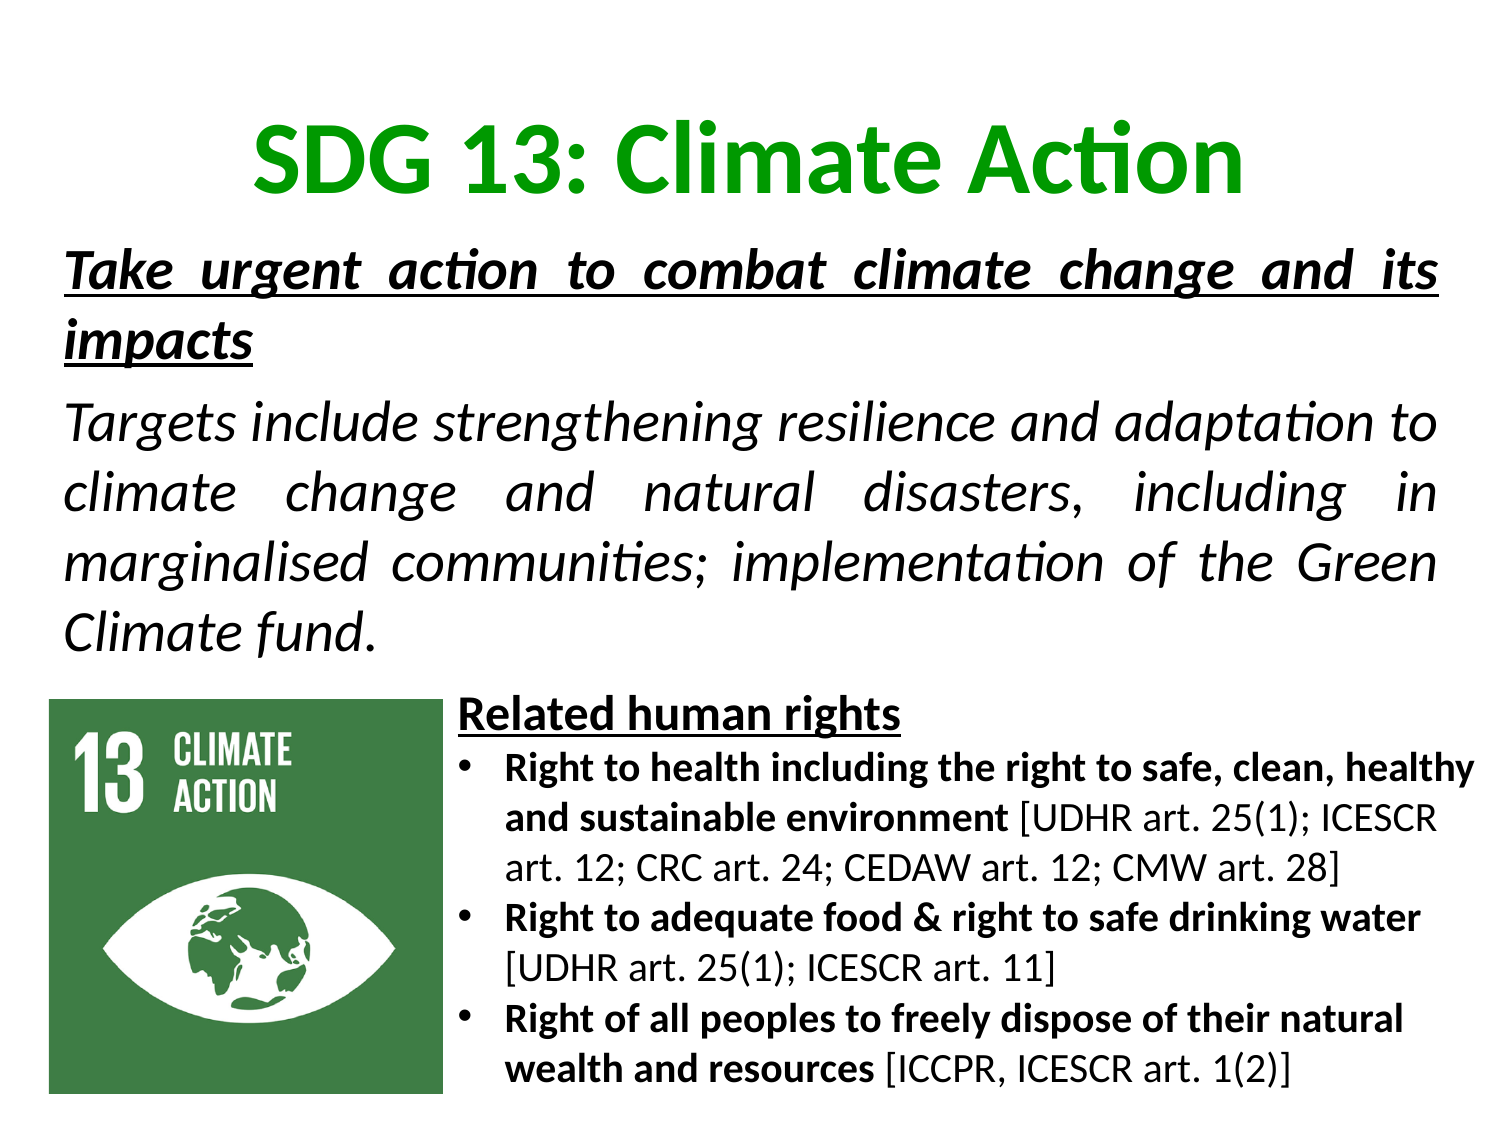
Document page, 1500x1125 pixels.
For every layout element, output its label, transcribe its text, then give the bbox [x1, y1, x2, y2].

title SDG 13: Climate Action [0, 30, 1500, 273]
text_box Related human rights Right to health including the right to safe, clean, healthy and sustainable environment [UDHR art. 25(1); ICESCR art. 12; CRC art. 24; CEDAW art. 12; CMW art. 28] Right to adequate food & right to safe drinking water [UDHR art. 25(1); ICESCR art. 11] Right of all peoples to freely dispose of their natural wealth and resources [ICCPR, ICESCR art. 1(2)] [442, 672, 1500, 1098]
picture [48, 699, 444, 1095]
subtitle Take urgent action to combat climate change and its impacts Targets include strengthening resilience and adaptation to climate change and natural disasters, including in marginalised communities; implementation of the Green Climate fund. [48, 223, 1455, 673]
